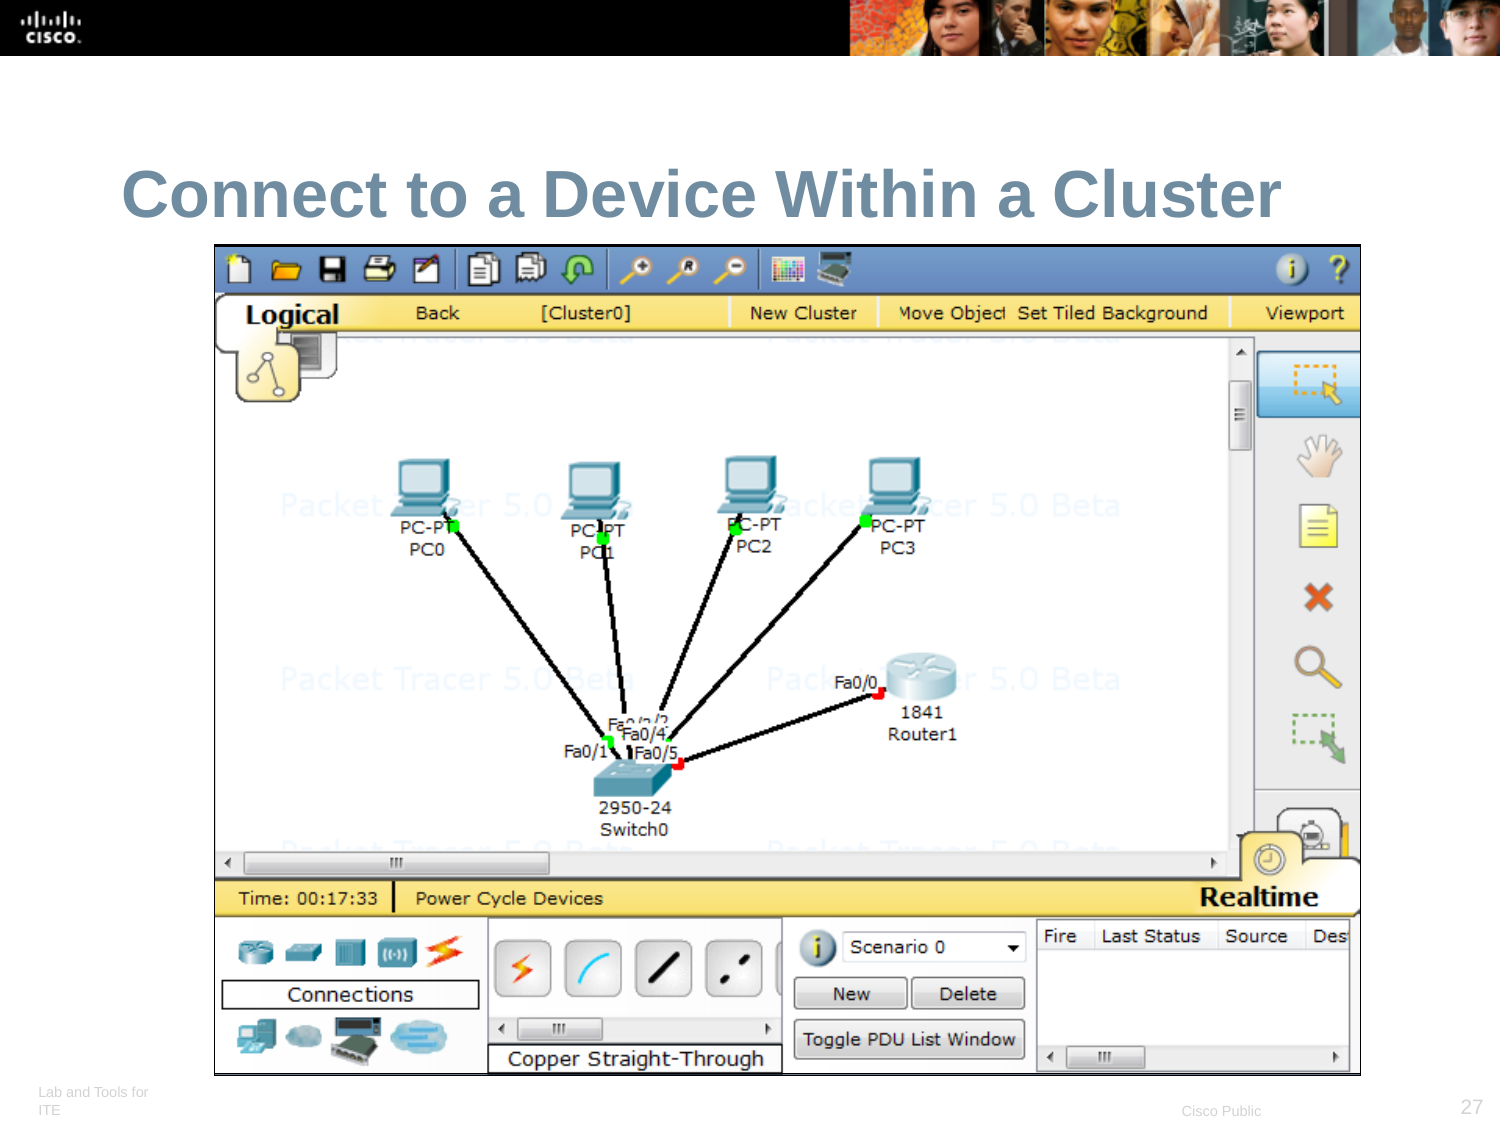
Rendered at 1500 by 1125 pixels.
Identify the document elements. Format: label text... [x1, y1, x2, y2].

text_box Connect to a Device Within a Cluster [107, 130, 1444, 239]
picture [213, 244, 1360, 1076]
picture [0, 0, 1500, 56]
